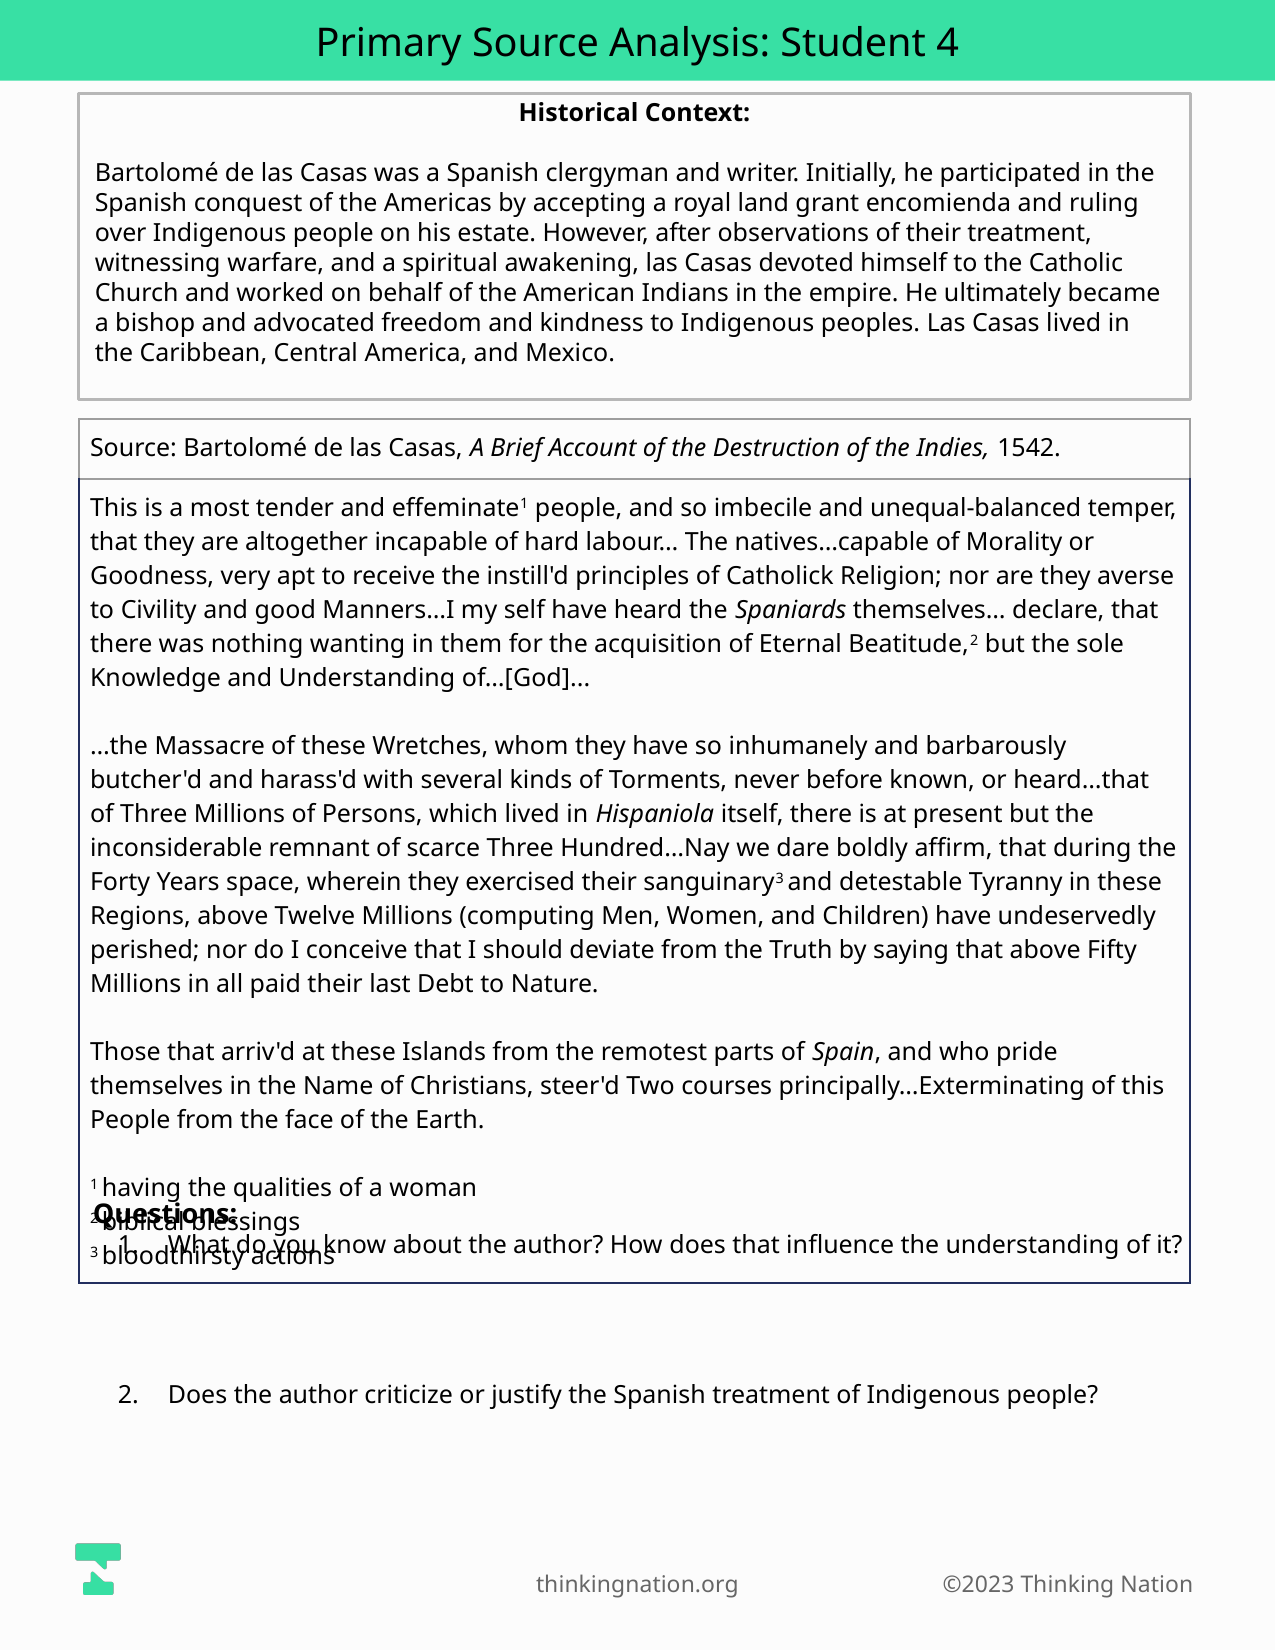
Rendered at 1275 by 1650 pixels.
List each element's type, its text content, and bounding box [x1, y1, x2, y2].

text_box Primary Source Analysis: Student 4 [0, 0, 1275, 81]
text_box Questions: What do you know about the author? How does that influence the understanding of it? Does the author criticize or justify the Spanish treatment of Indigenous people? [77, 1180, 1213, 1513]
text_box ©2023 Thinking Nation [907, 1553, 1210, 1605]
table_cell This is a most tender and effeminate1 people, and so imbecile and unequal-balanced temper, that they are altogether incapable of hard labour… The natives…capable of Morality or Goodness, very apt to receive the instill'd principles of Catholick Religion; nor are they averse to Civility and good Manners…I my self have heard the Spaniards themselves… declare, that there was nothing wanting in them for the acquisition of Eternal Beatitude,2 but the sole Knowledge and Understanding of…[God]... …the Massacre of these Wretches, whom they have so inhumanely and barbarously butcher'd and harass'd with several kinds of Torments, never before known, or heard…that of Three Millions of Persons, which lived in Hispaniola itself, there is at present but the inconsiderable remnant of scarce Three Hundred…Nay we dare boldly affirm, that during the Forty Years space, wherein they exercised their sanguinary3 and detestable Tyranny in these Regions, above Twelve Millions (computing Men, Women, and Children) have undeservedly perished; nor do I conceive that I should deviate from the Truth by saying that above Fifty Millions in all paid their last Debt to Nature. Those that arriv'd at these Islands from the remotest parts of Spain, and who pride themselves in the Name of Christians, steer'd Two courses principally…Exterminating of this People from the face of the Earth. 1 having the qualities of a woman 2 biblical blessings 3 bloodthirsty actions [80, 480, 1189, 1180]
picture [62, 1533, 134, 1605]
text_box Historical Context: Bartolomé de las Casas was a Spanish clergyman and writer. Initially, he participated in the Spanish conquest of the Americas by accepting a royal land grant encomienda and ruling over Indigenous people on his estate. However, after observations of their treatment, witnessing warfare, and a spiritual awakening, las Casas devoted himself to the Catholic Church and worked on behalf of the American Indians in the empire. He ultimately became a bishop and advocated freedom and kindness to Indigenous peoples. Las Casas lived in the Caribbean, Central America, and Mexico. [78, 93, 1191, 400]
text_box thinkingnation.org [486, 1553, 789, 1605]
table_header Source: Bartolomé de las Casas, A Brief Account of the Destruction of the Indies, 1542. [80, 420, 1189, 478]
